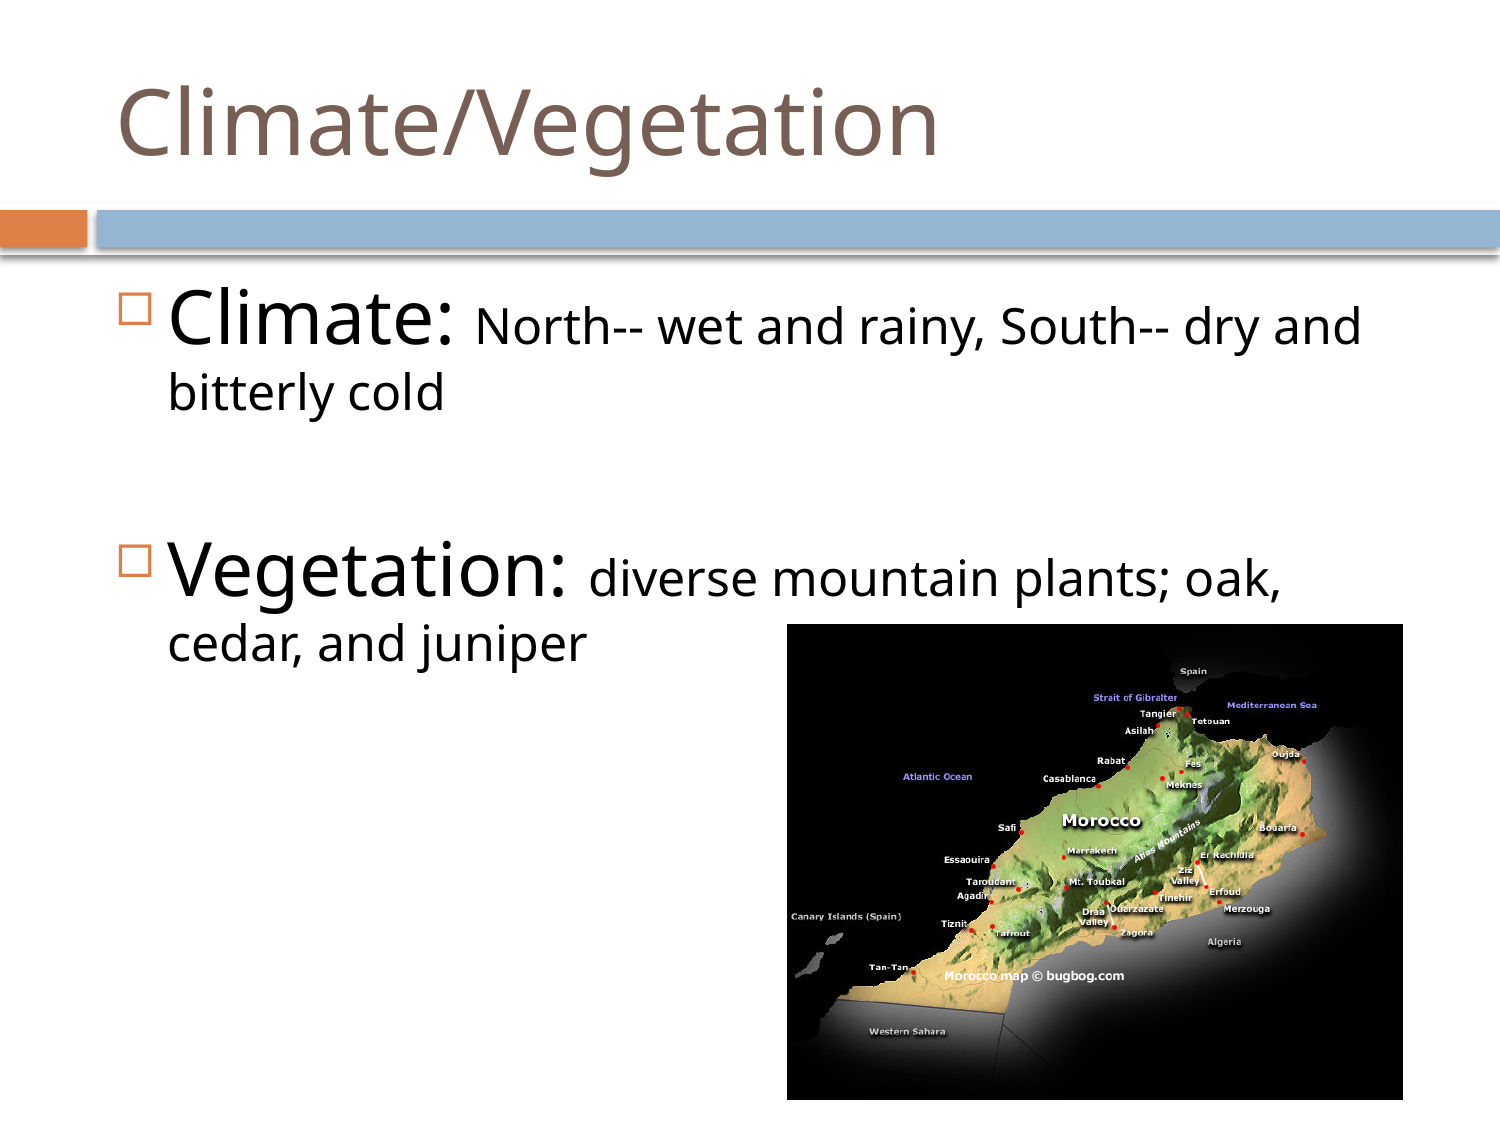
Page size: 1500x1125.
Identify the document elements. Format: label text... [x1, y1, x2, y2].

list Climate: North-- wet and rainy, South-- dry and bitterly cold Vegetation: diverse mountain plants; oak, cedar, and juniper [100, 262, 1438, 1000]
picture [787, 624, 1403, 1101]
title Climate/Vegetation [100, 37, 1438, 200]
